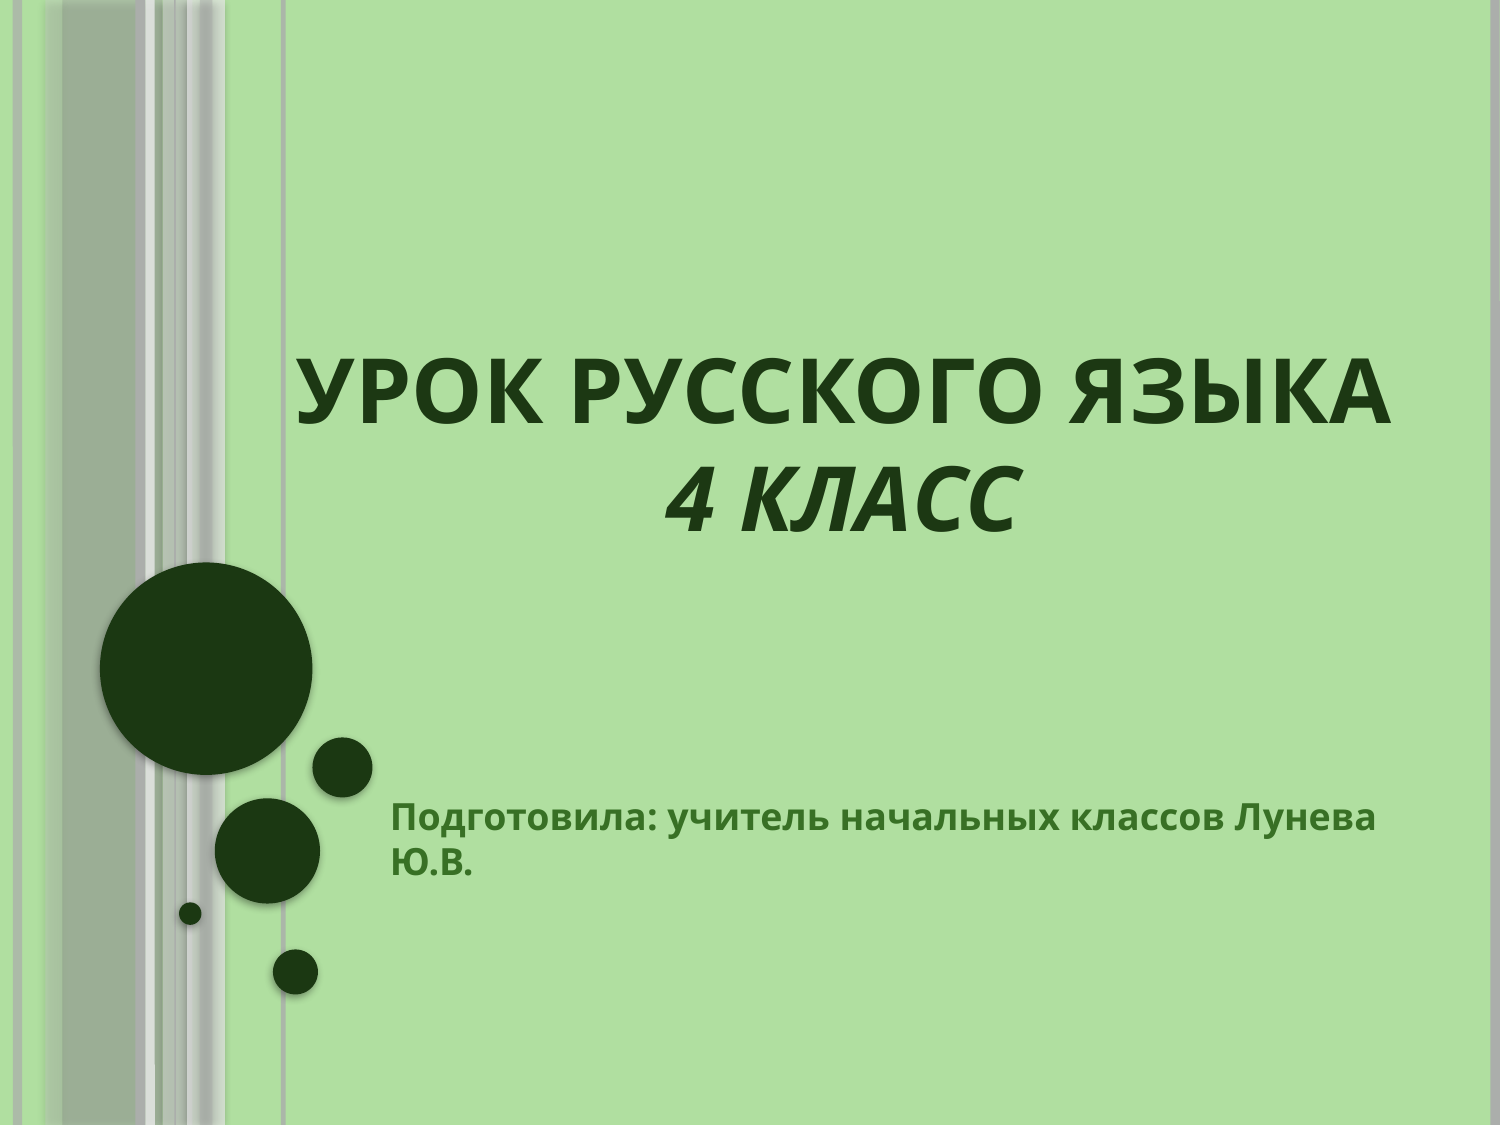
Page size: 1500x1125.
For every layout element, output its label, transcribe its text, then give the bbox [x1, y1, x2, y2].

title Урок русского языка 4 класс [234, 246, 1454, 557]
subtitle Подготовила: учитель начальных классов Лунева Ю.В. [375, 785, 1454, 1011]
